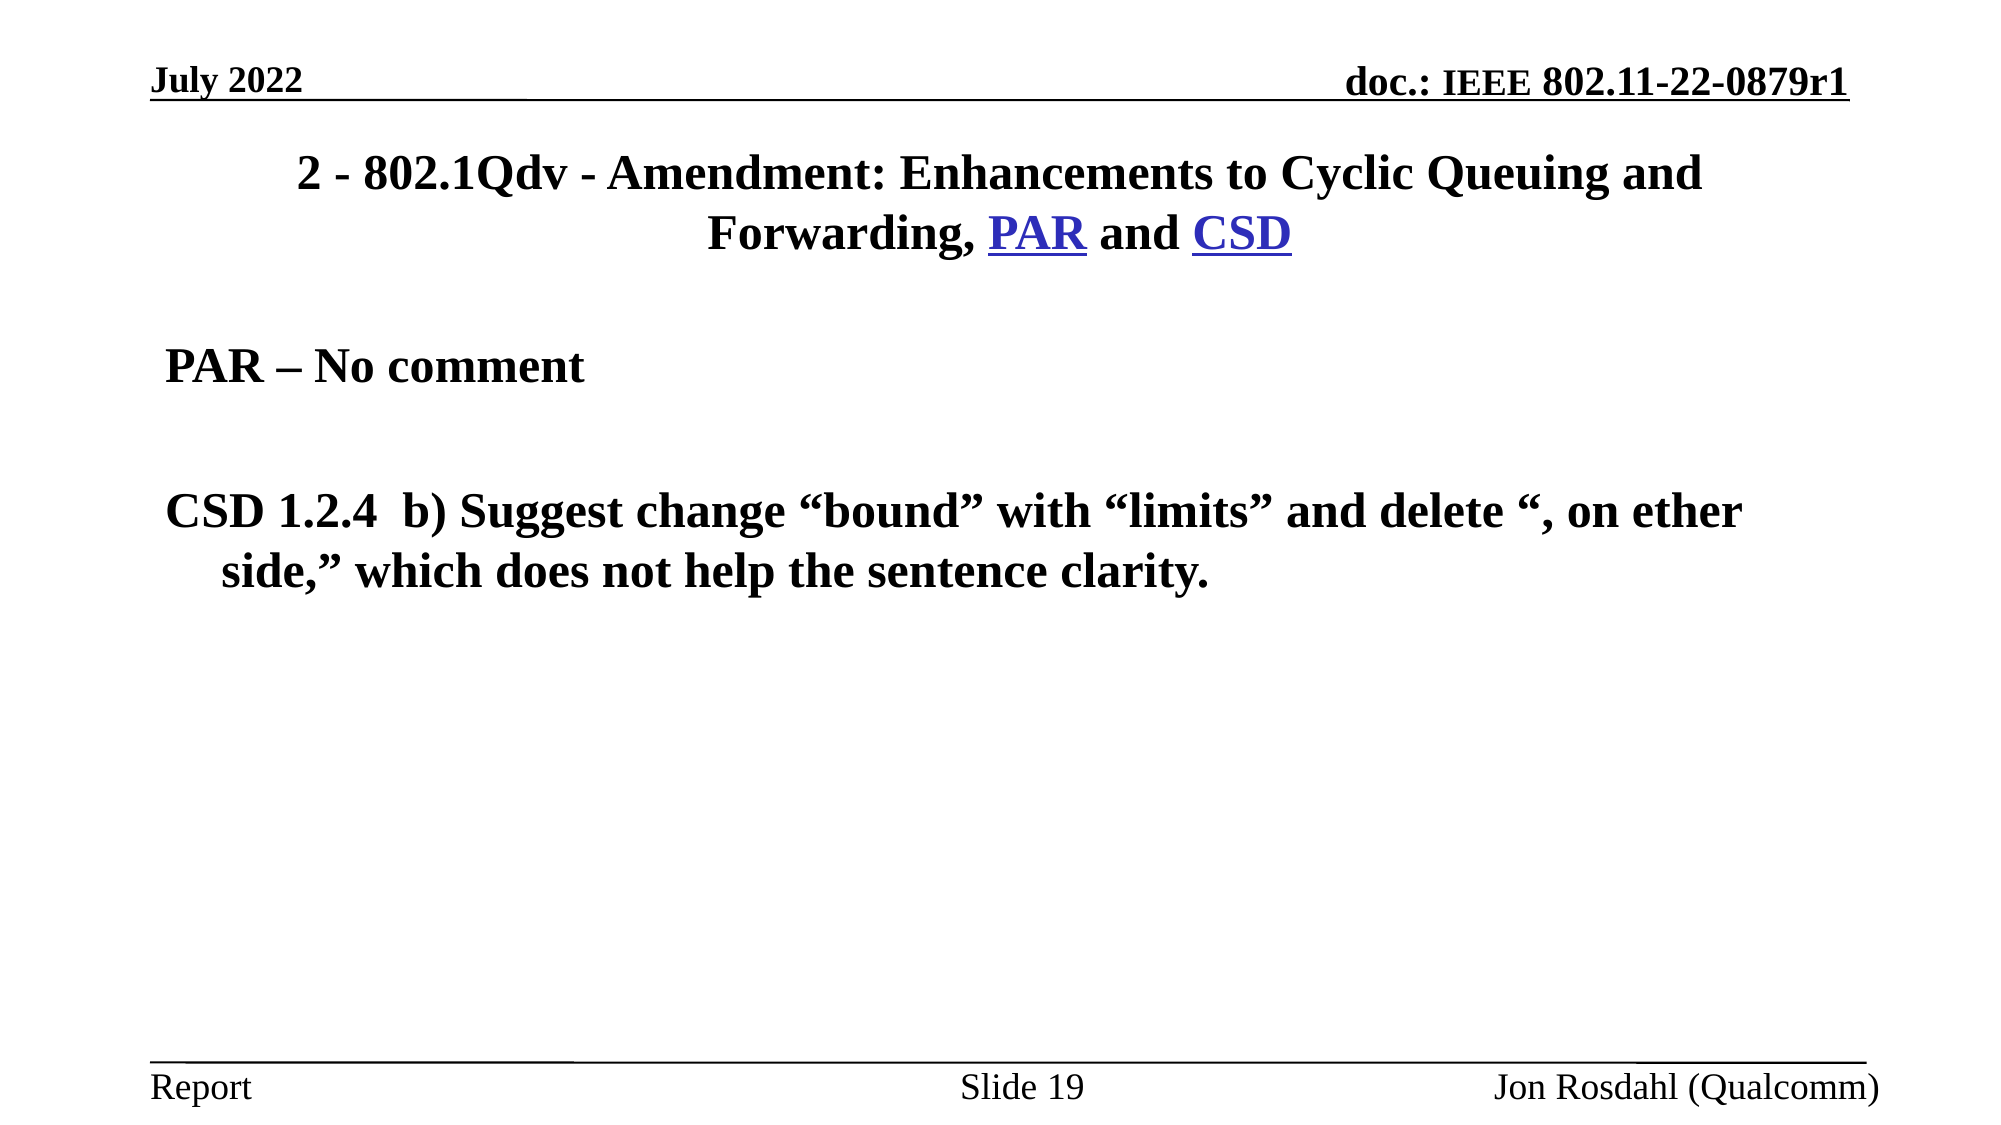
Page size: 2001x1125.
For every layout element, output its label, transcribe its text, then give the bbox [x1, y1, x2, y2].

title 2 - 802.1Qdv - Amendment: Enhancements to Cyclic Queuing and Forwarding, PAR and CSD [149, 112, 1850, 288]
slide_number Slide 19 [950, 1061, 1095, 1125]
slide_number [149, 49, 431, 100]
footer Jon Rosdahl (Qualcomm) [1436, 1061, 1881, 1108]
list PAR – No comment CSD 1.2.4 b) Suggest change “bound” with “limits” and delete “, on ether side,” which does not help the sentence clarity. [149, 324, 1850, 1000]
